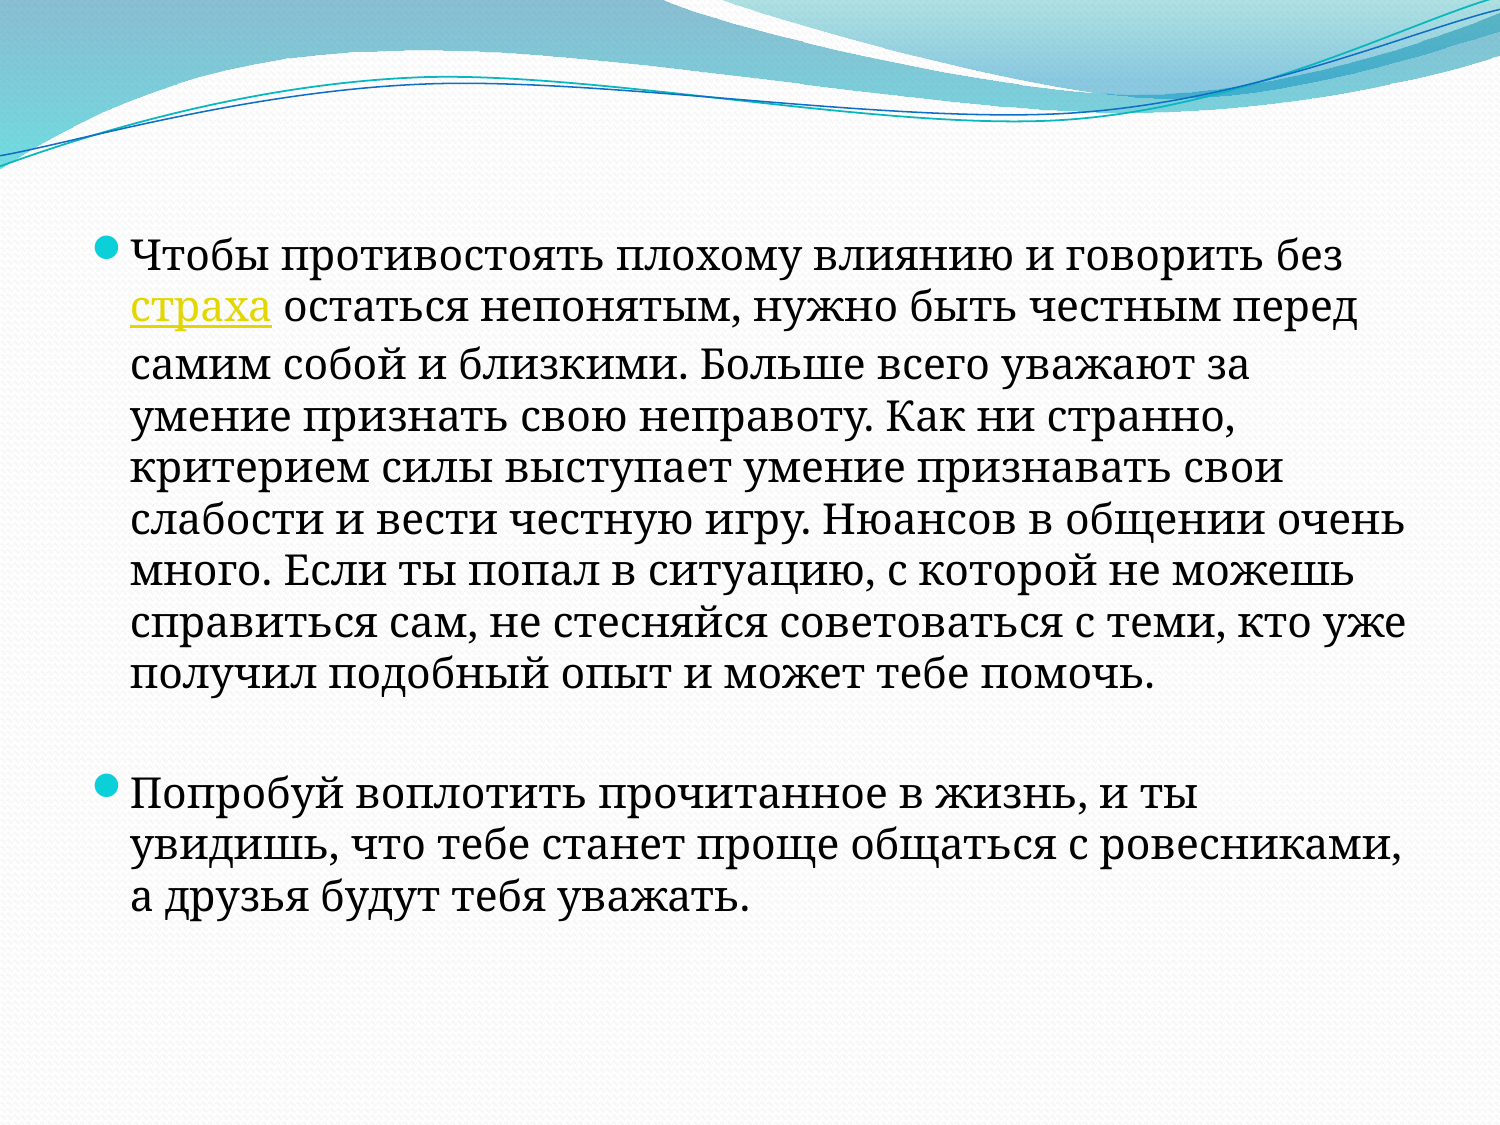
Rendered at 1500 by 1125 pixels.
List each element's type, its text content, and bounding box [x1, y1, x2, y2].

list Чтобы противостоять плохому влиянию и говорить без страха остаться непонятым, нужно быть честным перед самим собой и близкими. Больше всего уважают за умение признать свою неправоту. Как ни странно, критерием силы выступает умение признавать свои слабости и вести честную игру. Нюансов в общении очень много. Если ты попал в ситуацию, с которой не можешь справиться сам, не стесняйся советоваться с теми, кто уже получил подобный опыт и может тебе помочь. Попробуй воплотить прочитанное в жизнь, и ты увидишь, что тебе станет проще общаться с ровесниками, а друзья будут тебя уважать. [76, 219, 1427, 940]
